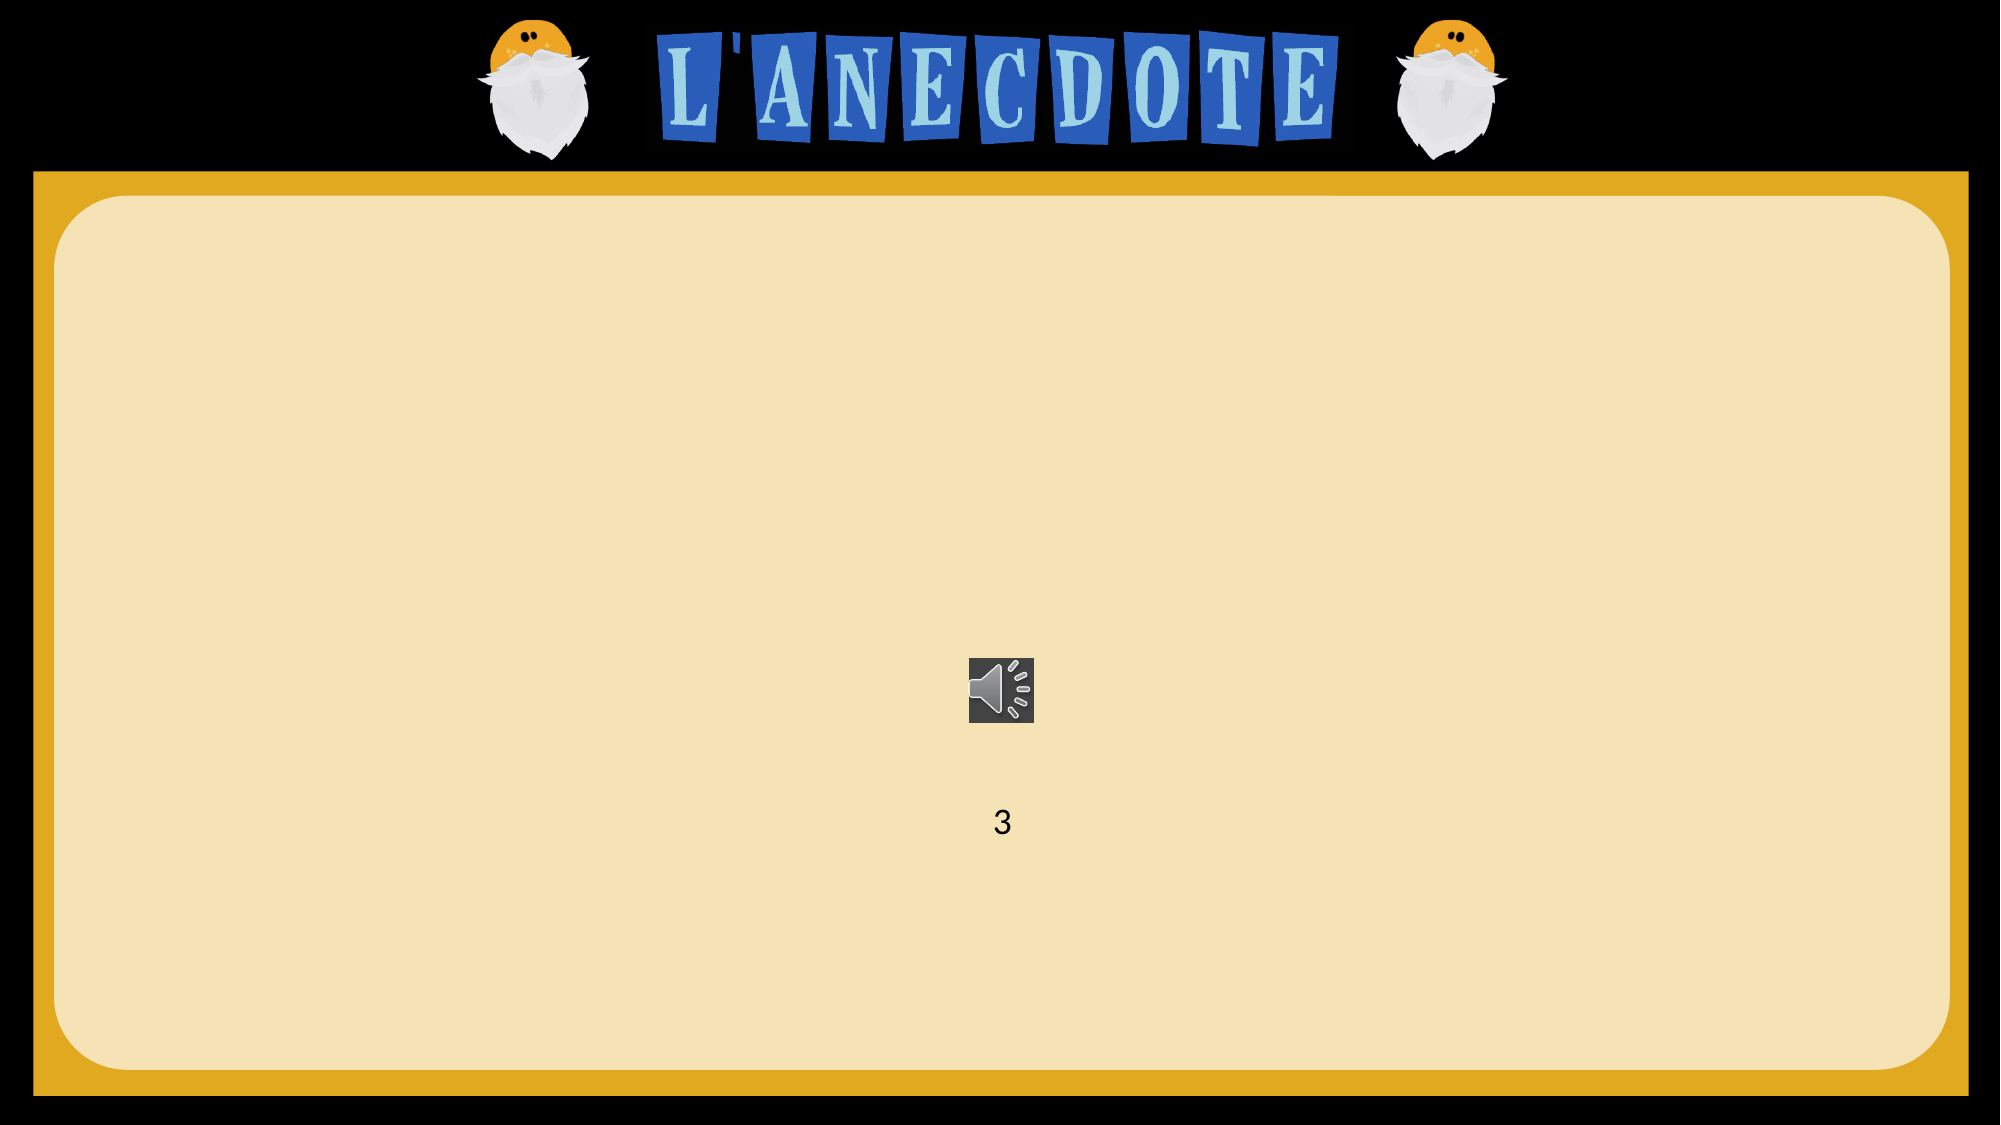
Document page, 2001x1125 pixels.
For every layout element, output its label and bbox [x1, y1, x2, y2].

picture [967, 657, 1035, 724]
text_box [0, 0, 2000, 1125]
